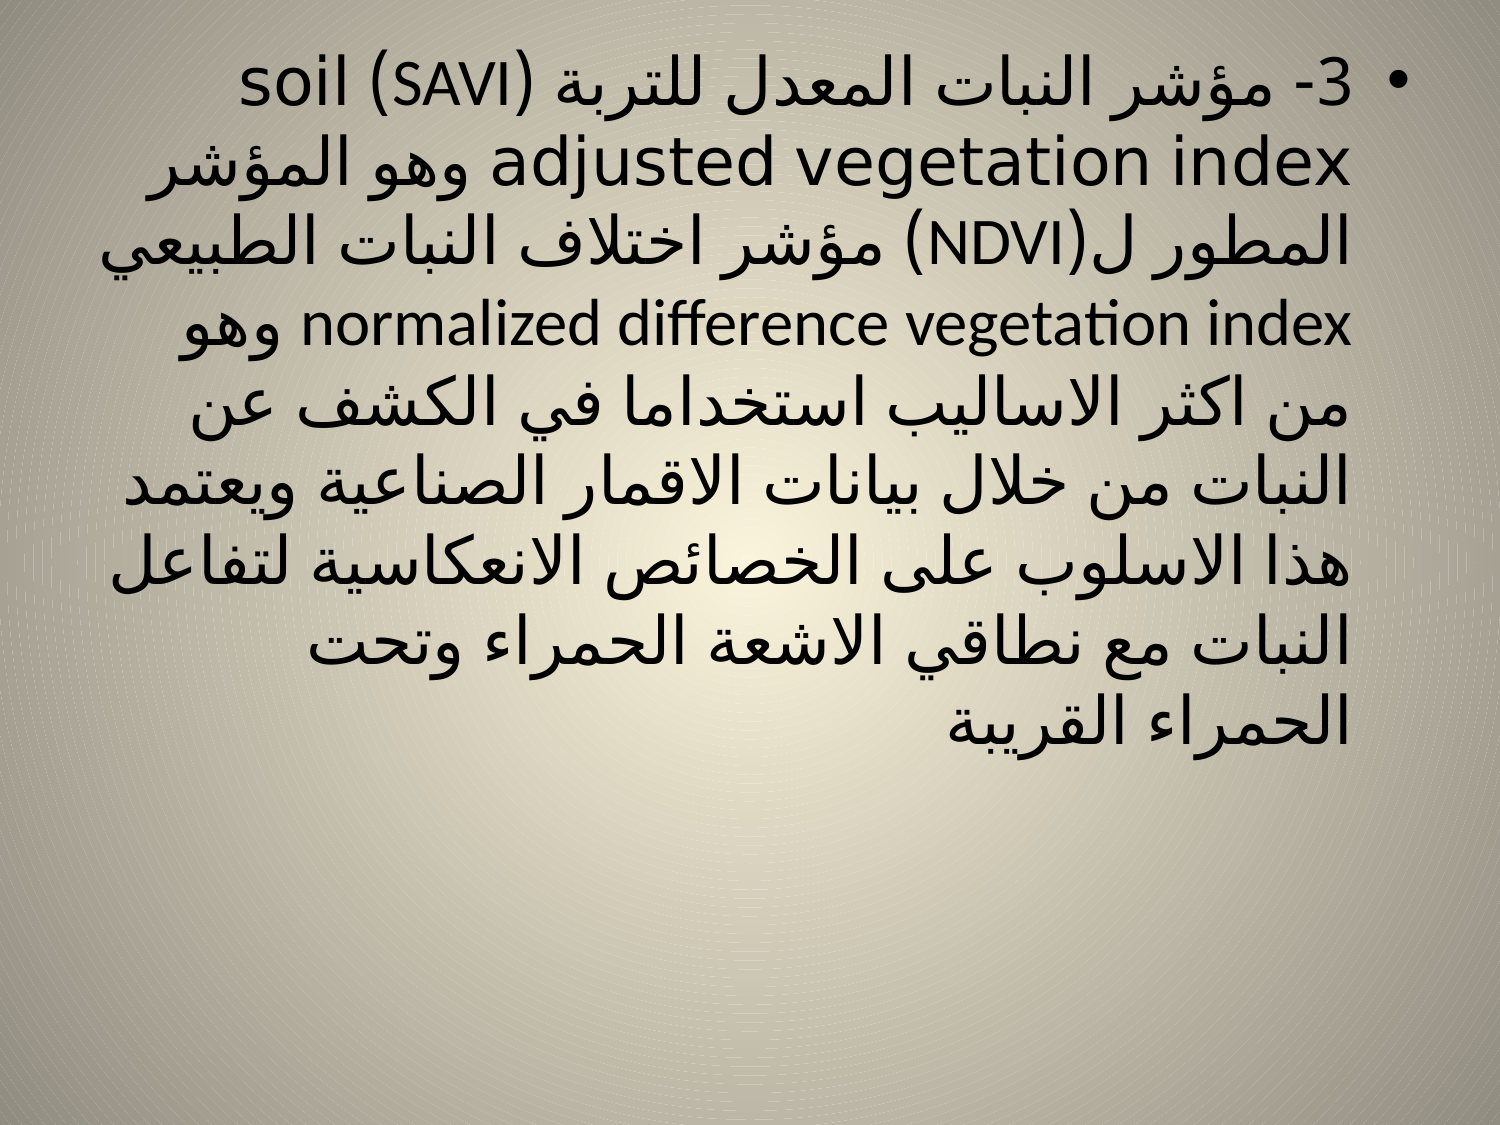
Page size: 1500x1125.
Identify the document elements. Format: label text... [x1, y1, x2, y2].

list 3- مؤشر النبات المعدل للتربة (SAVI) soil adjusted vegetation index وهو المؤشر المطور ل(NDVI) مؤشر اختلاف النبات الطبيعي normalized difference vegetation index وهو من اكثر الاساليب استخداما في الكشف عن النبات من خلال بيانات الاقمار الصناعية ويعتمد هذا الاسلوب على الخصائص الانعكاسية لتفاعل النبات مع نطاقي الاشعة الحمراء وتحت الحمراء القريبة [75, 30, 1425, 1005]
